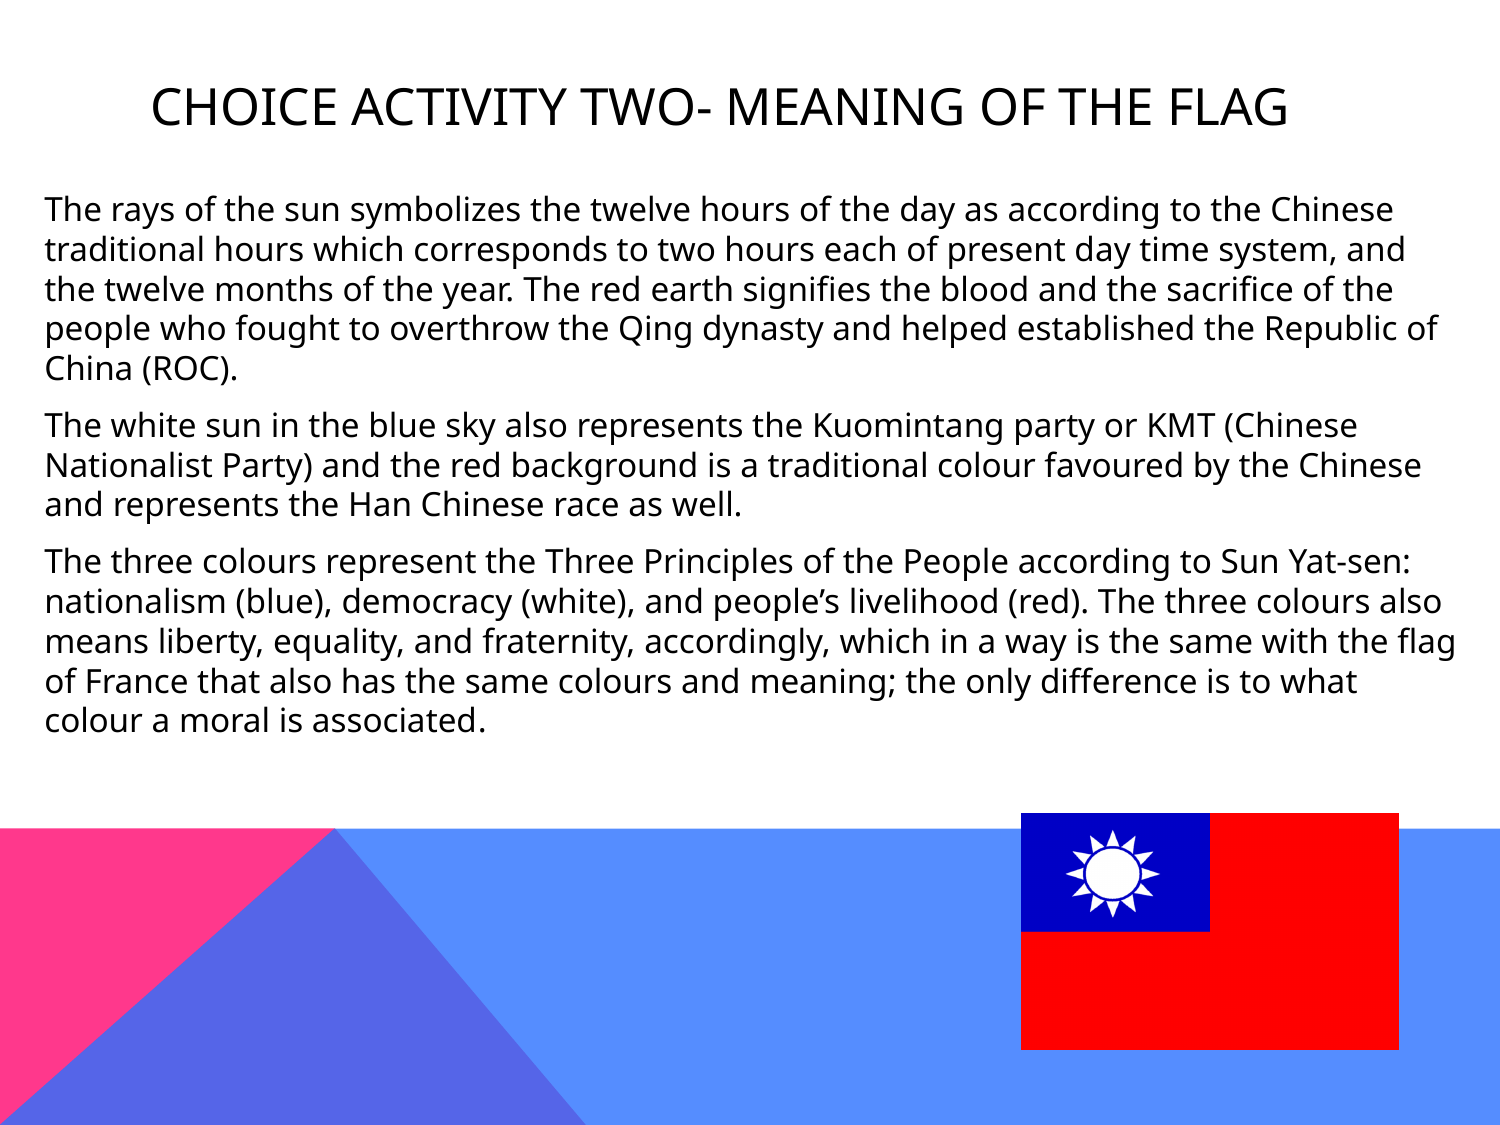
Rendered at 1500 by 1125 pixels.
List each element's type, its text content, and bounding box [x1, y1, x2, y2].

title Choice Activity two- Meaning of the flag [135, 60, 1369, 150]
list The rays of the sun symbolizes the twelve hours of the day as according to the Chinese traditional hours which corresponds to two hours each of present day time system, and the twelve months of the year. The red earth signifies the blood and the sacrifice of the people who fought to overthrow the Qing dynasty and helped established the Republic of China (ROC). The white sun in the blue sky also represents the Kuomintang party or KMT (Chinese Nationalist Party) and the red background is a traditional colour favoured by the Chinese and represents the Han Chinese race as well. The three colours represent the Three Principles of the People according to Sun Yat-sen: nationalism (blue), democracy (white), and people’s livelihood (red). The three colours also means liberty, equality, and fraternity, accordingly, which in a way is the same with the flag of France that also has the same colours and meaning; the only difference is to what colour a moral is associated. [29, 180, 1483, 1059]
picture [1021, 813, 1399, 1050]
